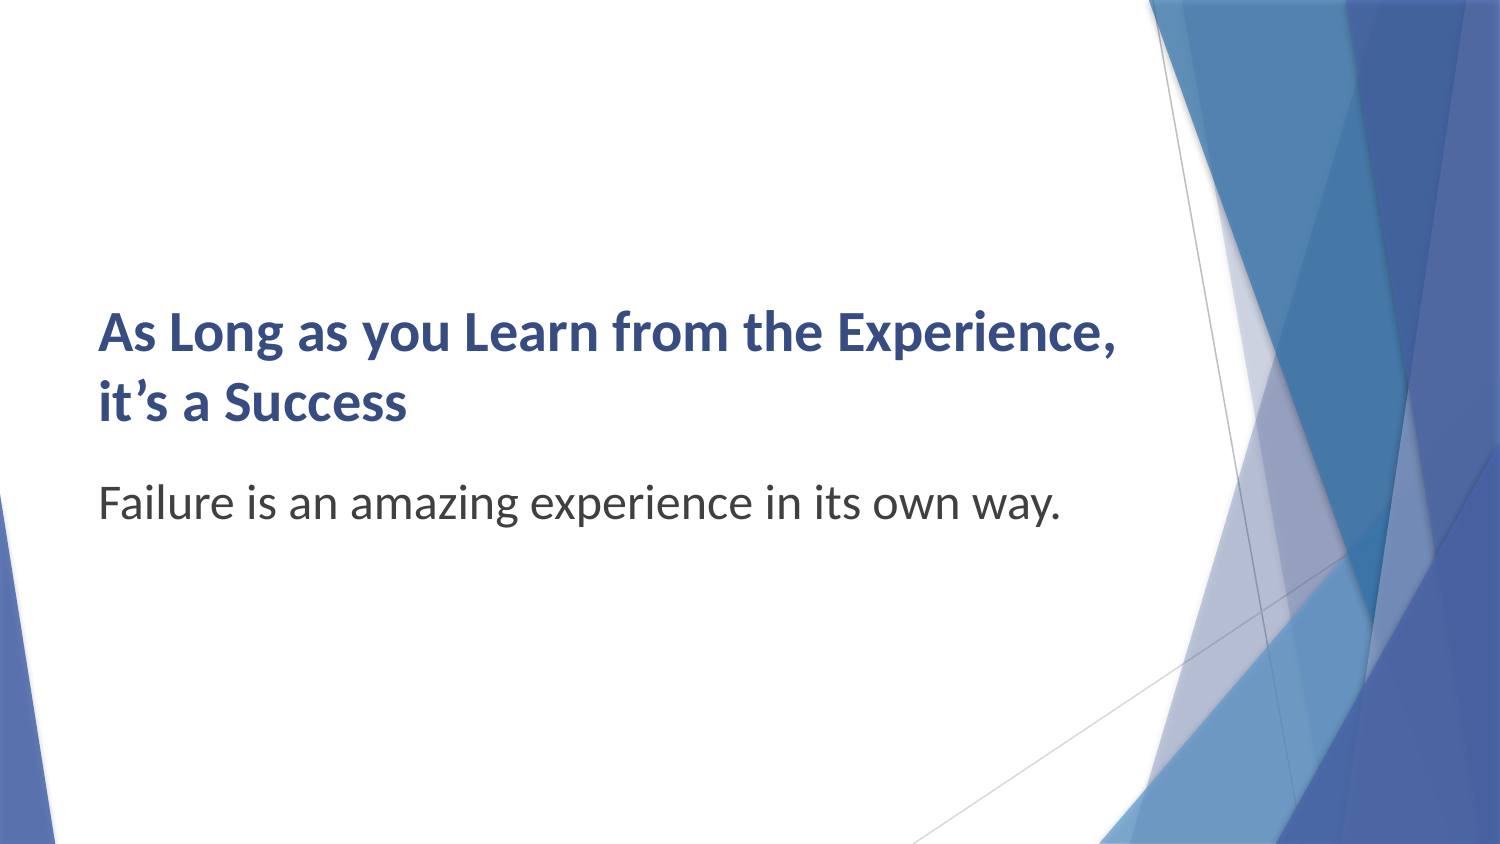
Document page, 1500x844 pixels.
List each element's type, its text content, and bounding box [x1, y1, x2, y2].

list Failure is an amazing experience in its own way. [83, 457, 1141, 543]
title As Long as you Learn from the Experience, it’s a Success [83, 291, 1141, 436]
